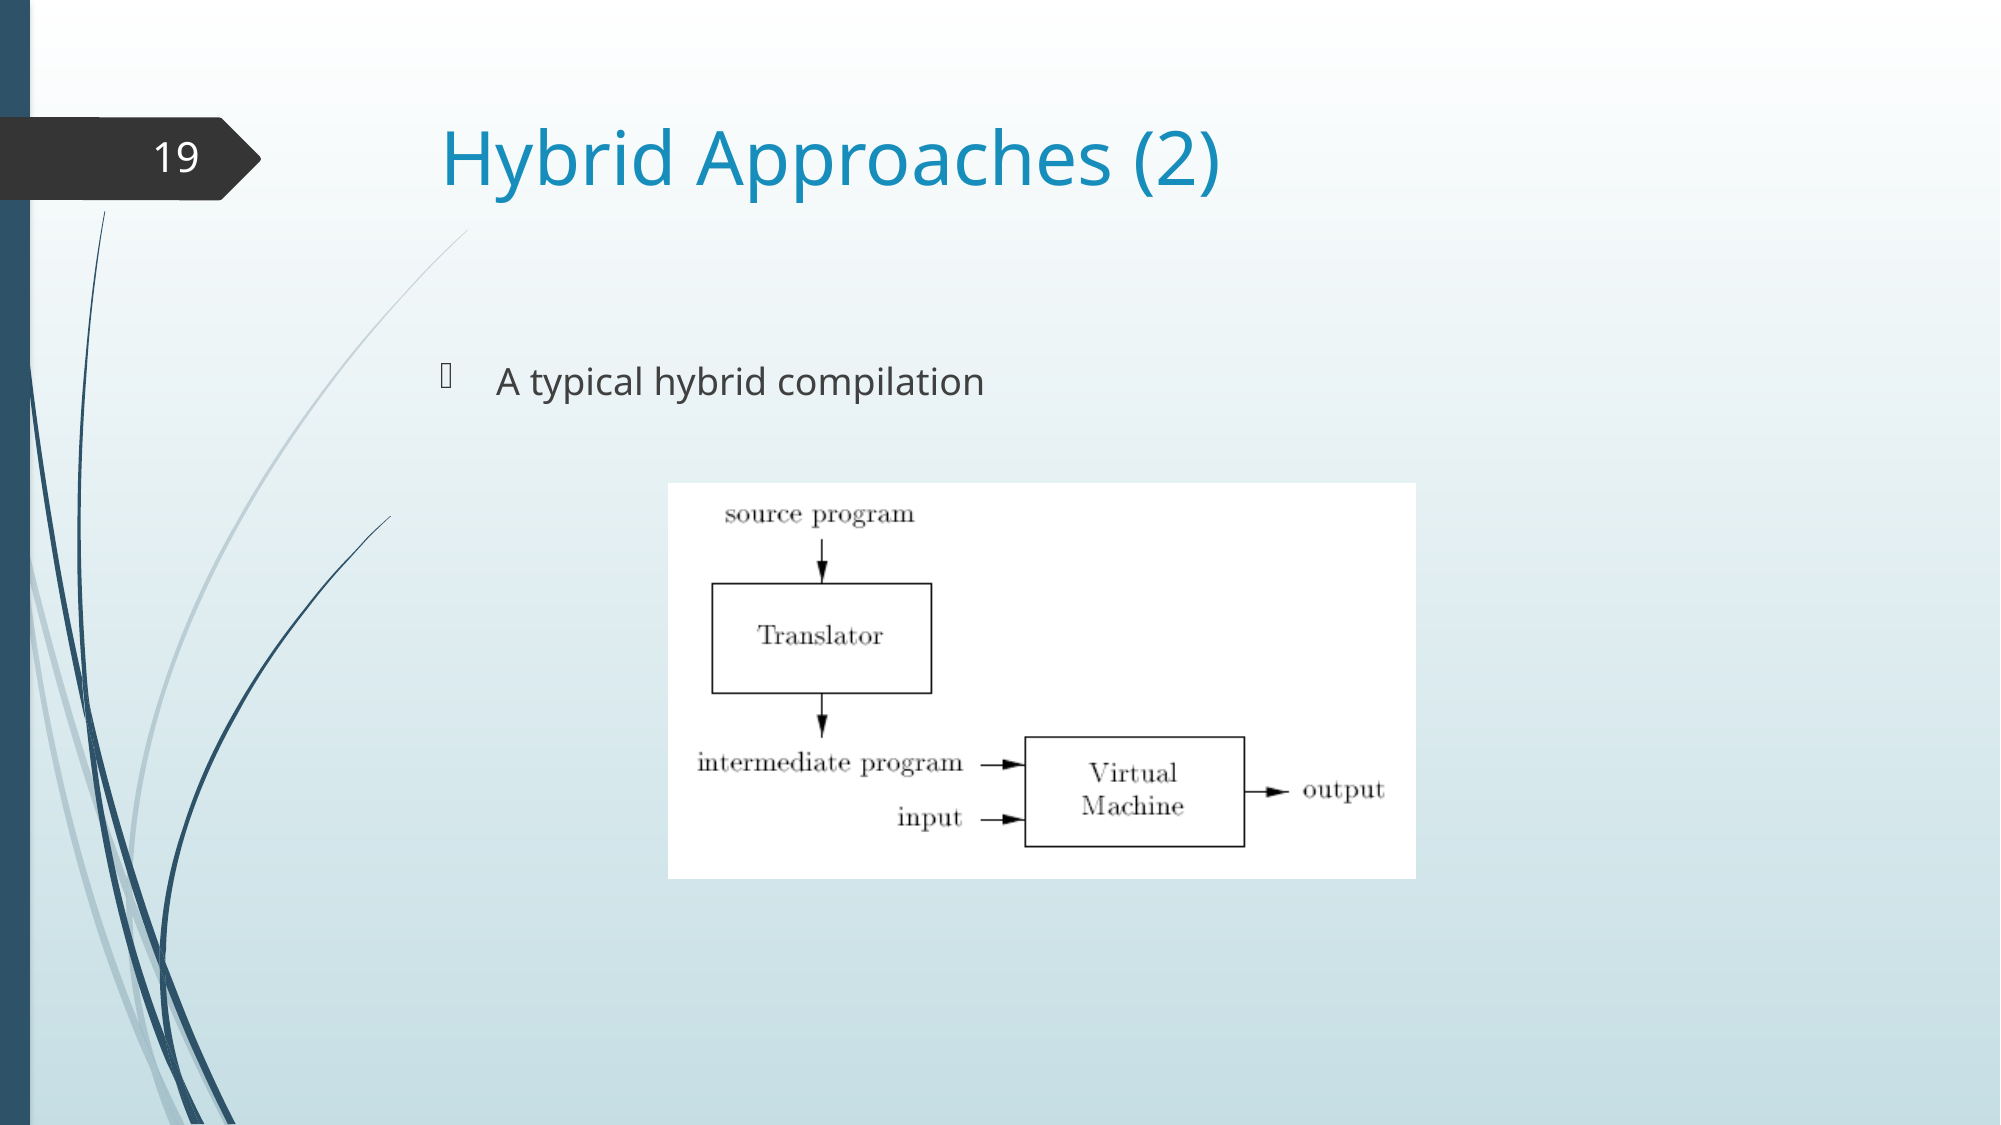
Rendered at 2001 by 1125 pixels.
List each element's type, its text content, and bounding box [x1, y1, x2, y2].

picture [668, 482, 1416, 879]
list A typical hybrid compilation [424, 350, 1888, 970]
slide_number 19 [87, 129, 216, 190]
title Hybrid Approaches (2) [425, 102, 1888, 313]
